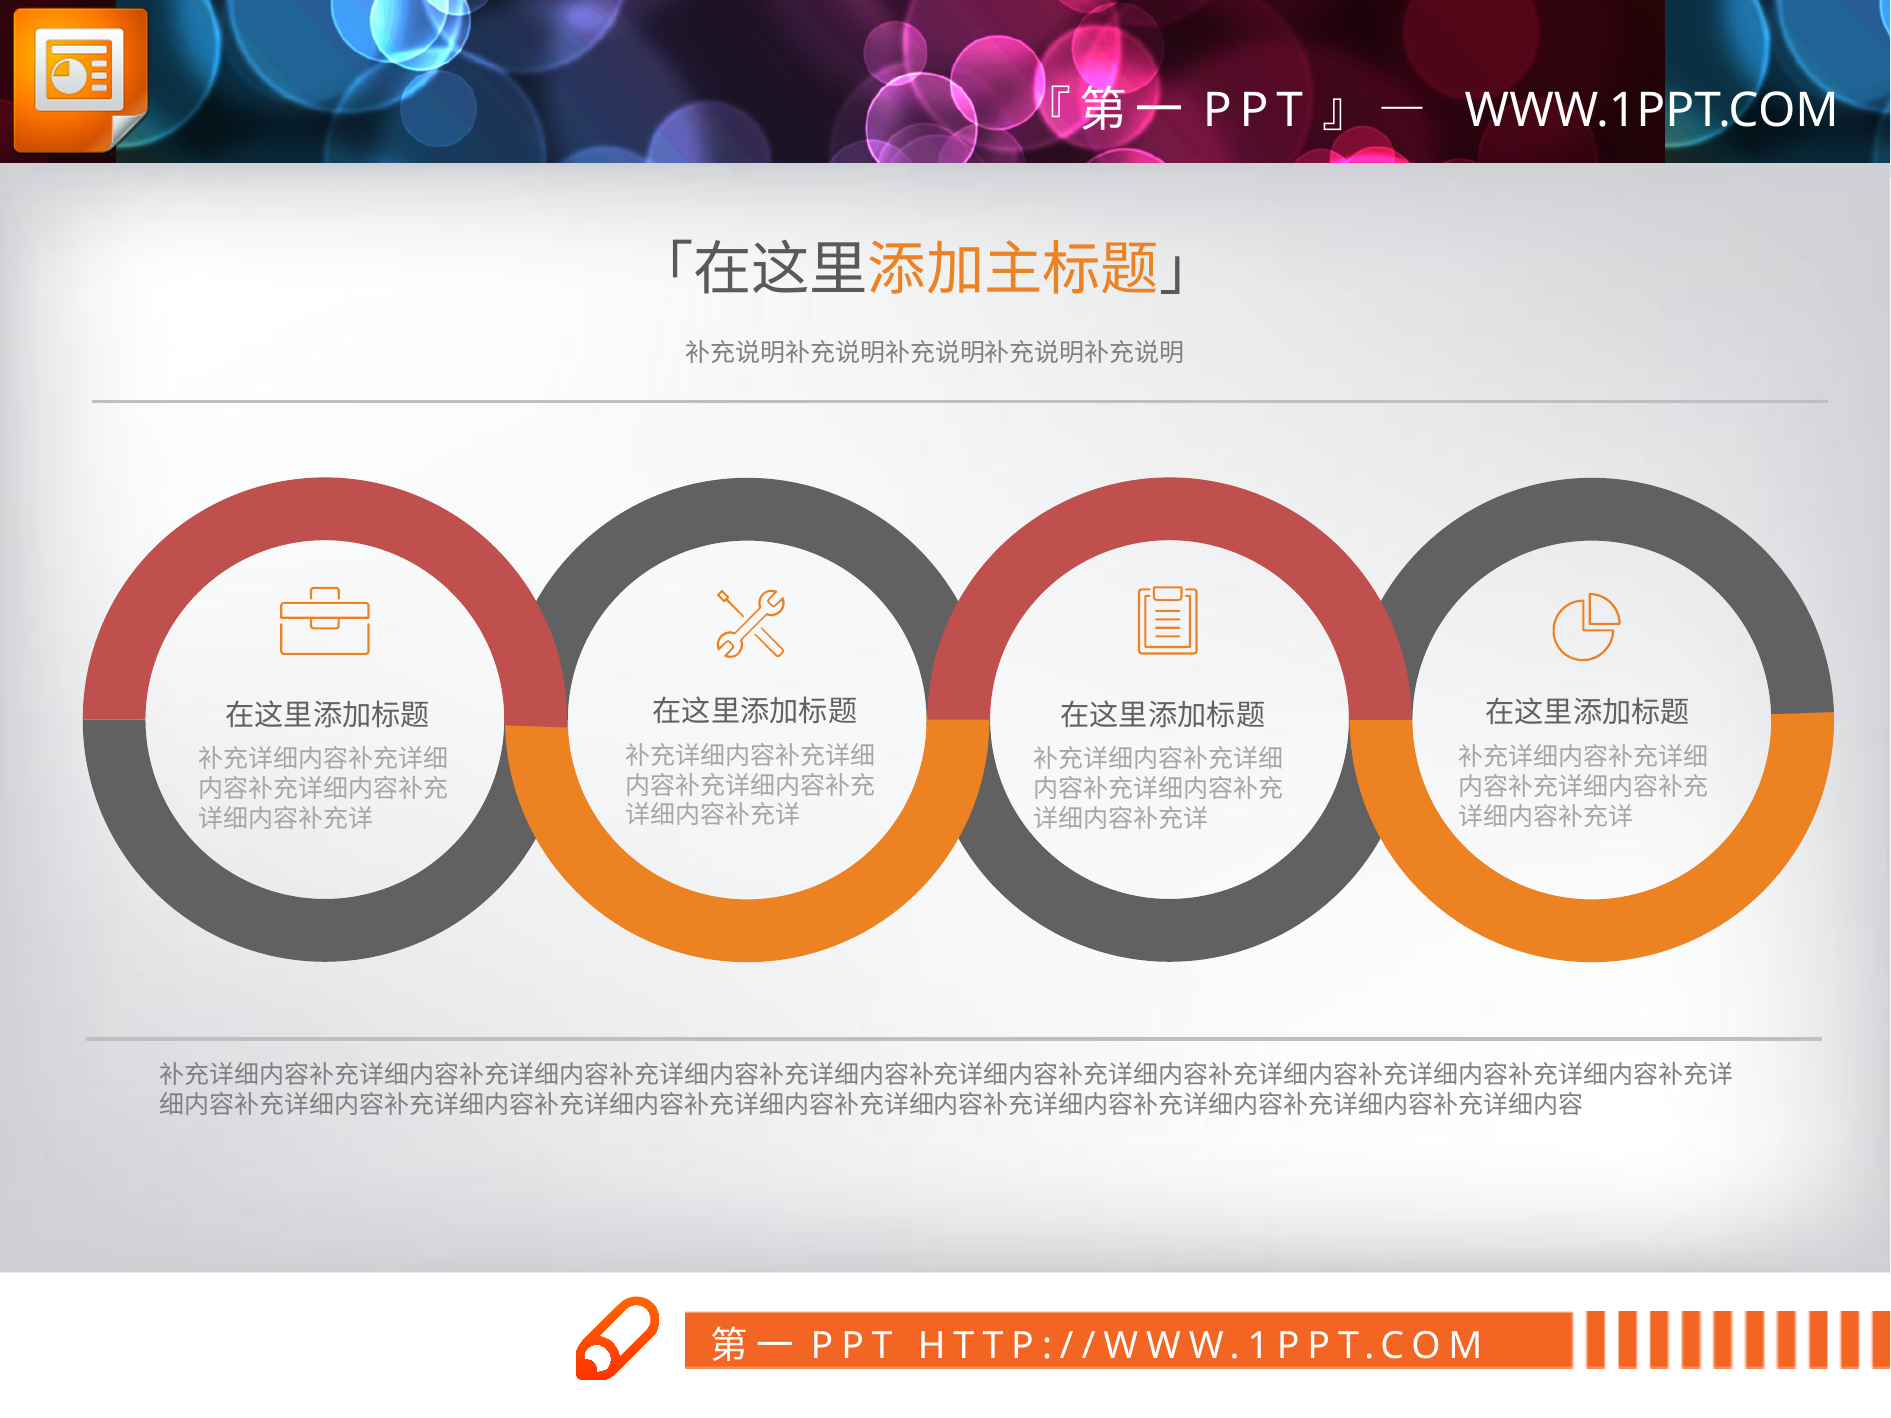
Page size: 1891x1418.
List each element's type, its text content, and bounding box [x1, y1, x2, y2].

text_box 补充说明补充说明补充说明补充说明补充说明 [670, 328, 1238, 374]
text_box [1552, 592, 1621, 662]
picture [685, 1311, 1891, 1369]
text_box 补充详细内容补充详细内容补充详细内容补充详细内容补充详细内容补充详细内容补充详细内容补充详细内容补充详细内容补充详细内容补充详细内容补充详细内容补充详细内容补充详细内容补充详细内容补充详细内容补充详细内容补充详细内容补充详细内容补充详细内容 [144, 1051, 1769, 1157]
picture [0, 0, 1891, 1275]
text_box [1137, 586, 1198, 655]
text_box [715, 588, 786, 659]
text_box 「在这里添加主标题」 [620, 223, 1288, 309]
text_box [82, 477, 1835, 963]
